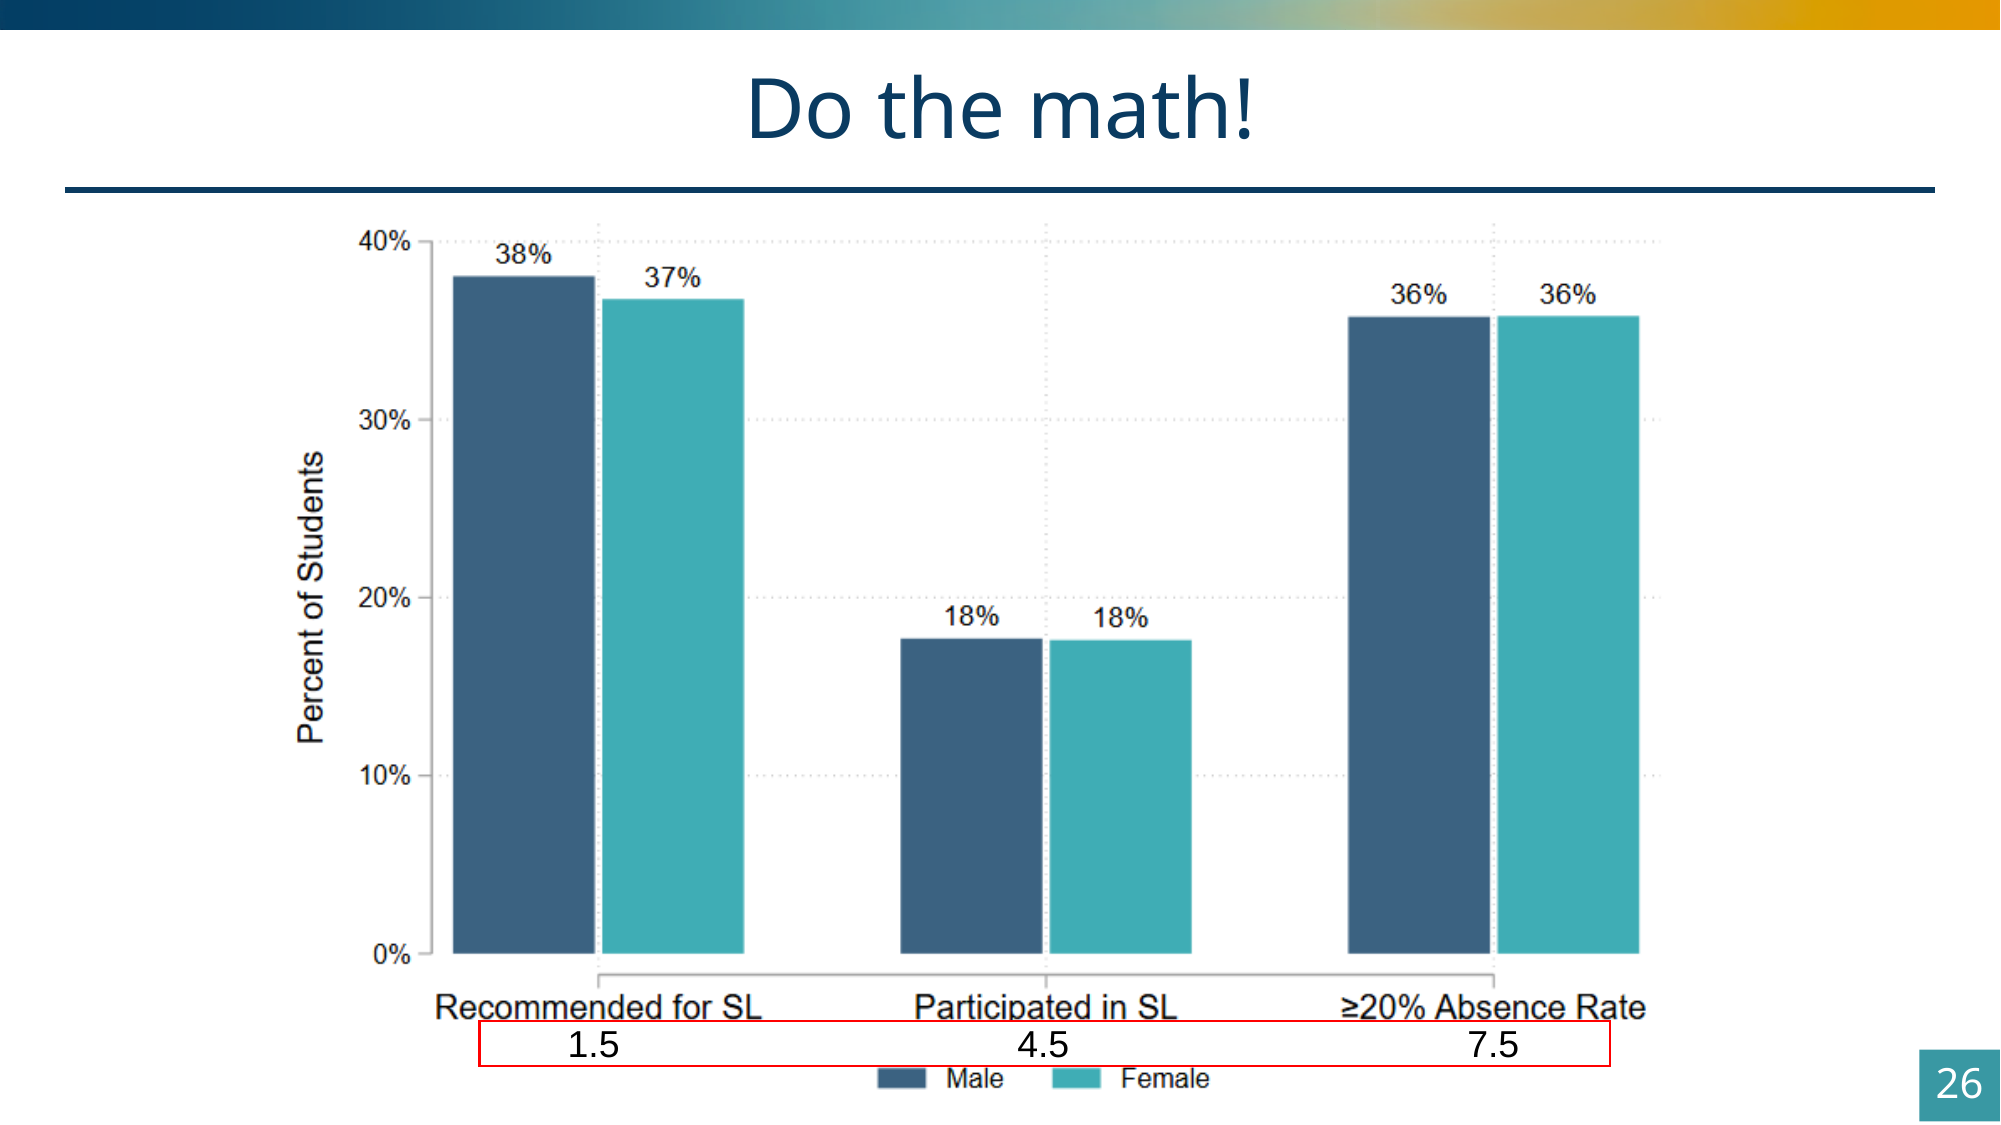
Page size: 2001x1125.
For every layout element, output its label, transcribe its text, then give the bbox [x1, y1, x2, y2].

title Do the math! [64, 32, 1936, 190]
picture [0, 0, 2000, 30]
picture [281, 207, 1703, 1125]
